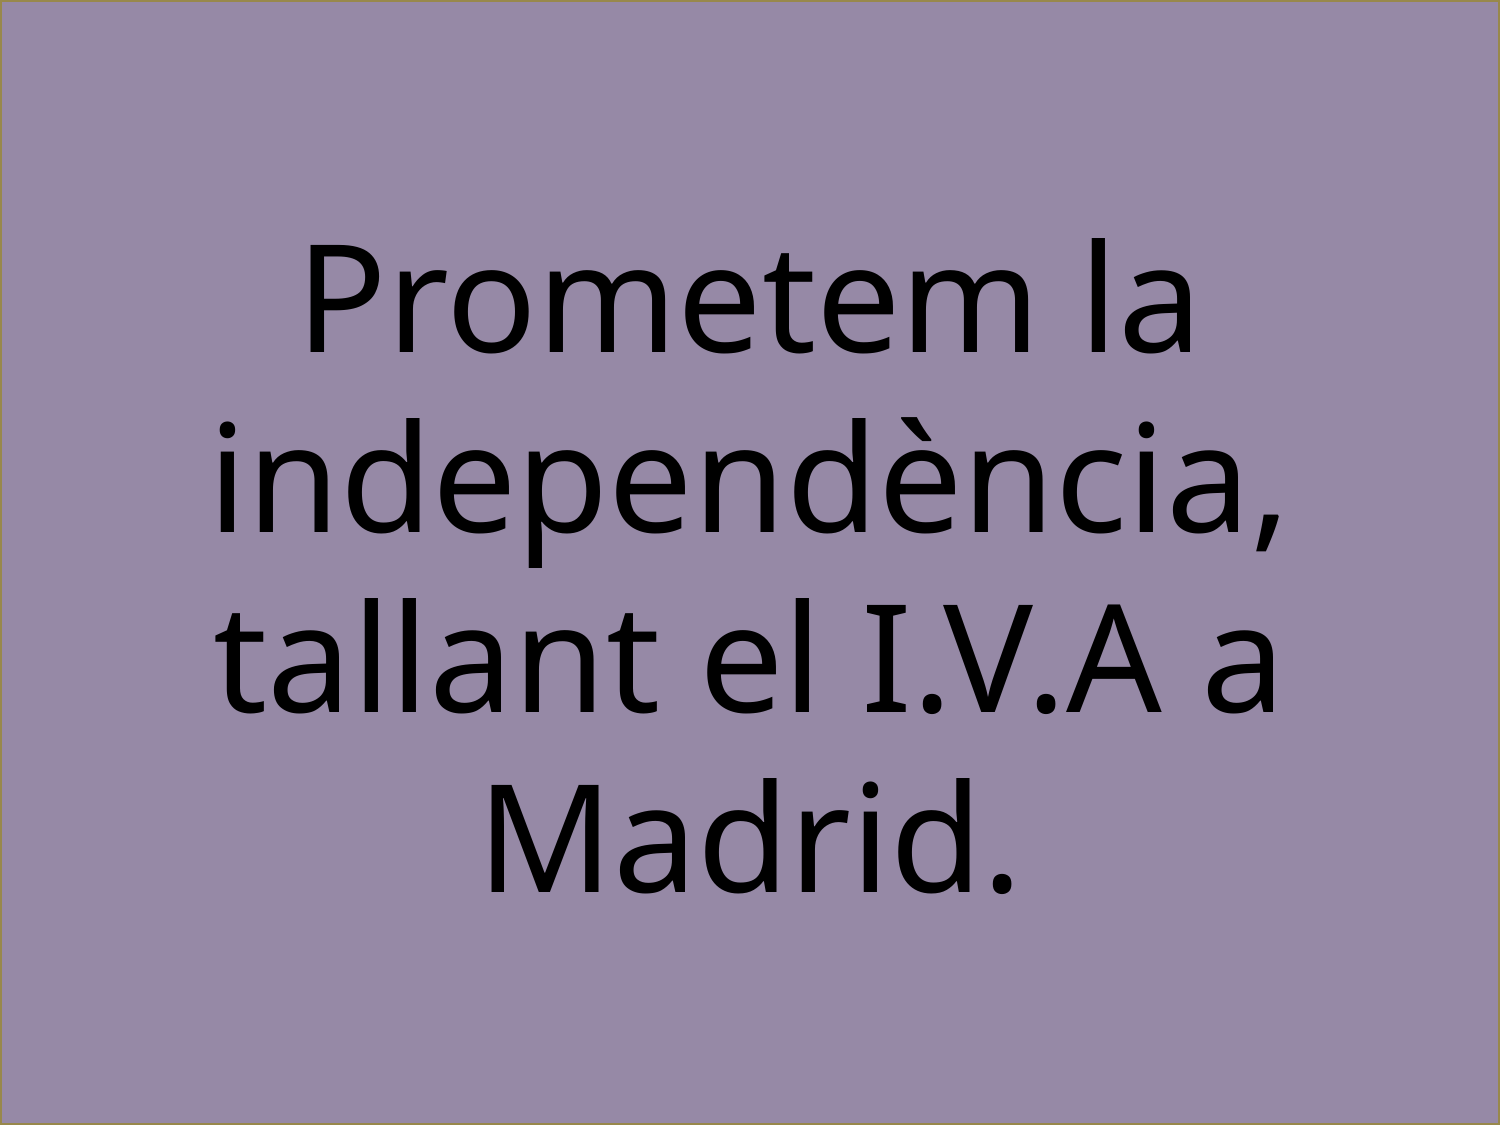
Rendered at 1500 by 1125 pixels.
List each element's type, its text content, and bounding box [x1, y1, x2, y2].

text_box Prometem la independència, tallant el I.V.A a Madrid. [0, 0, 1500, 1125]
